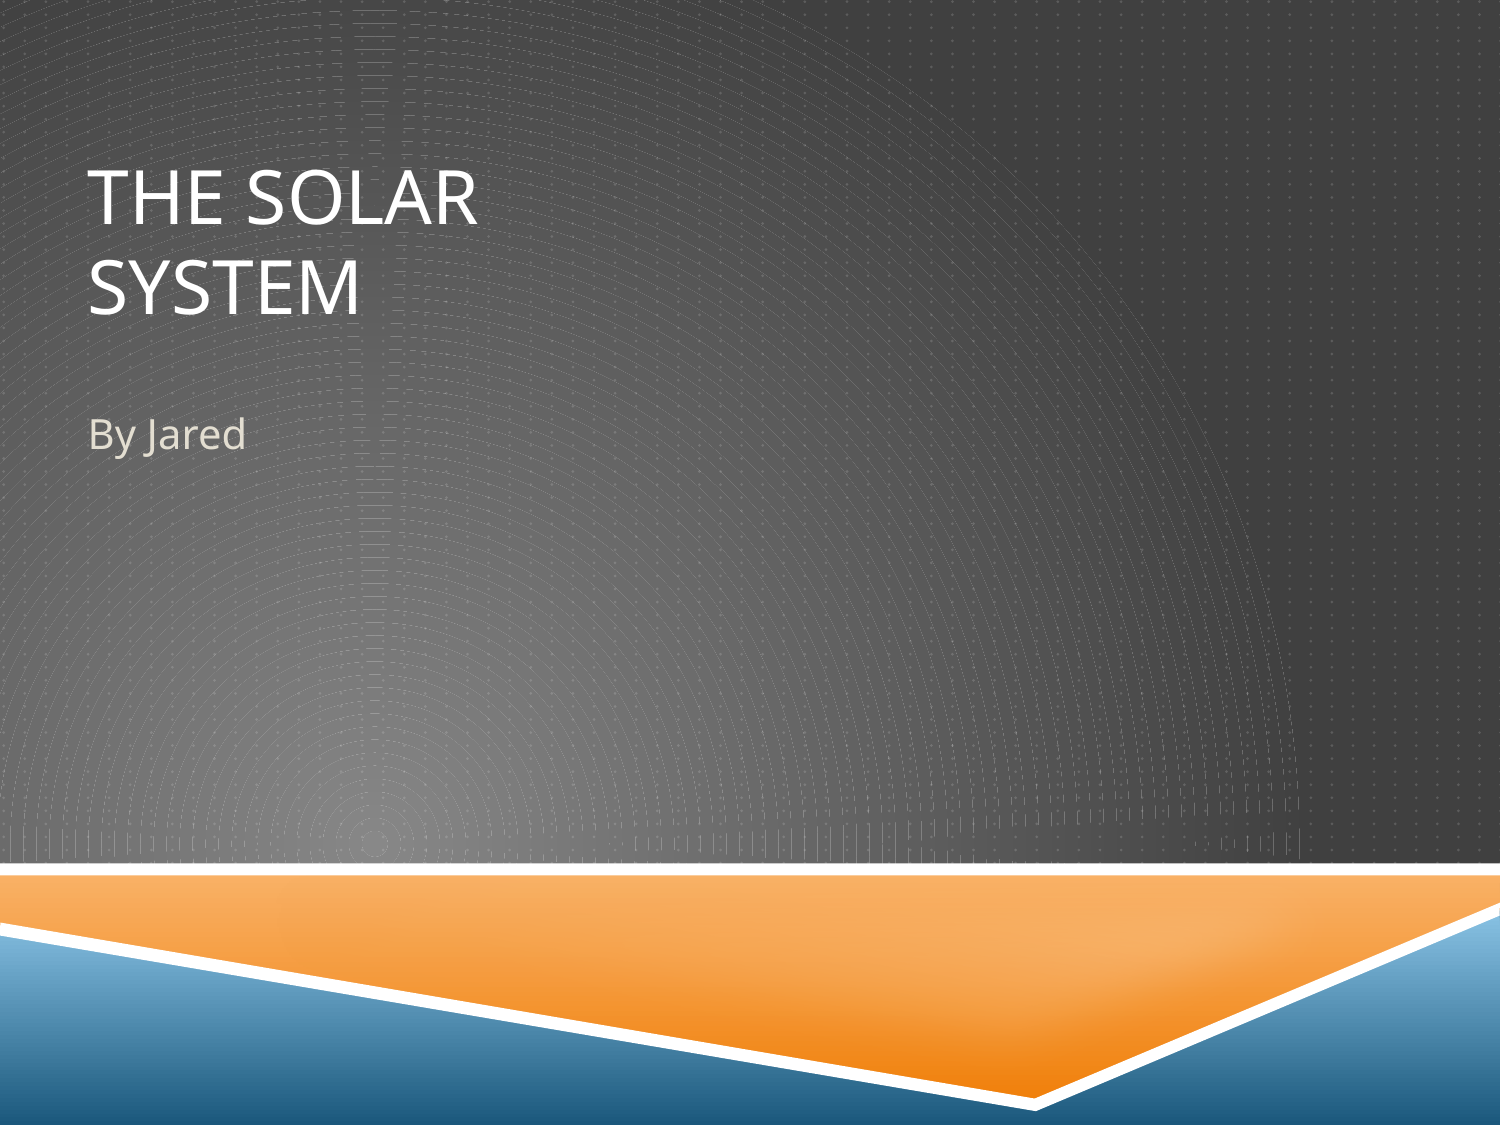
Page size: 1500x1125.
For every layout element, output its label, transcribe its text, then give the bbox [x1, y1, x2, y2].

title The Solar System [87, 87, 725, 338]
subtitle By Jared [87, 399, 725, 700]
